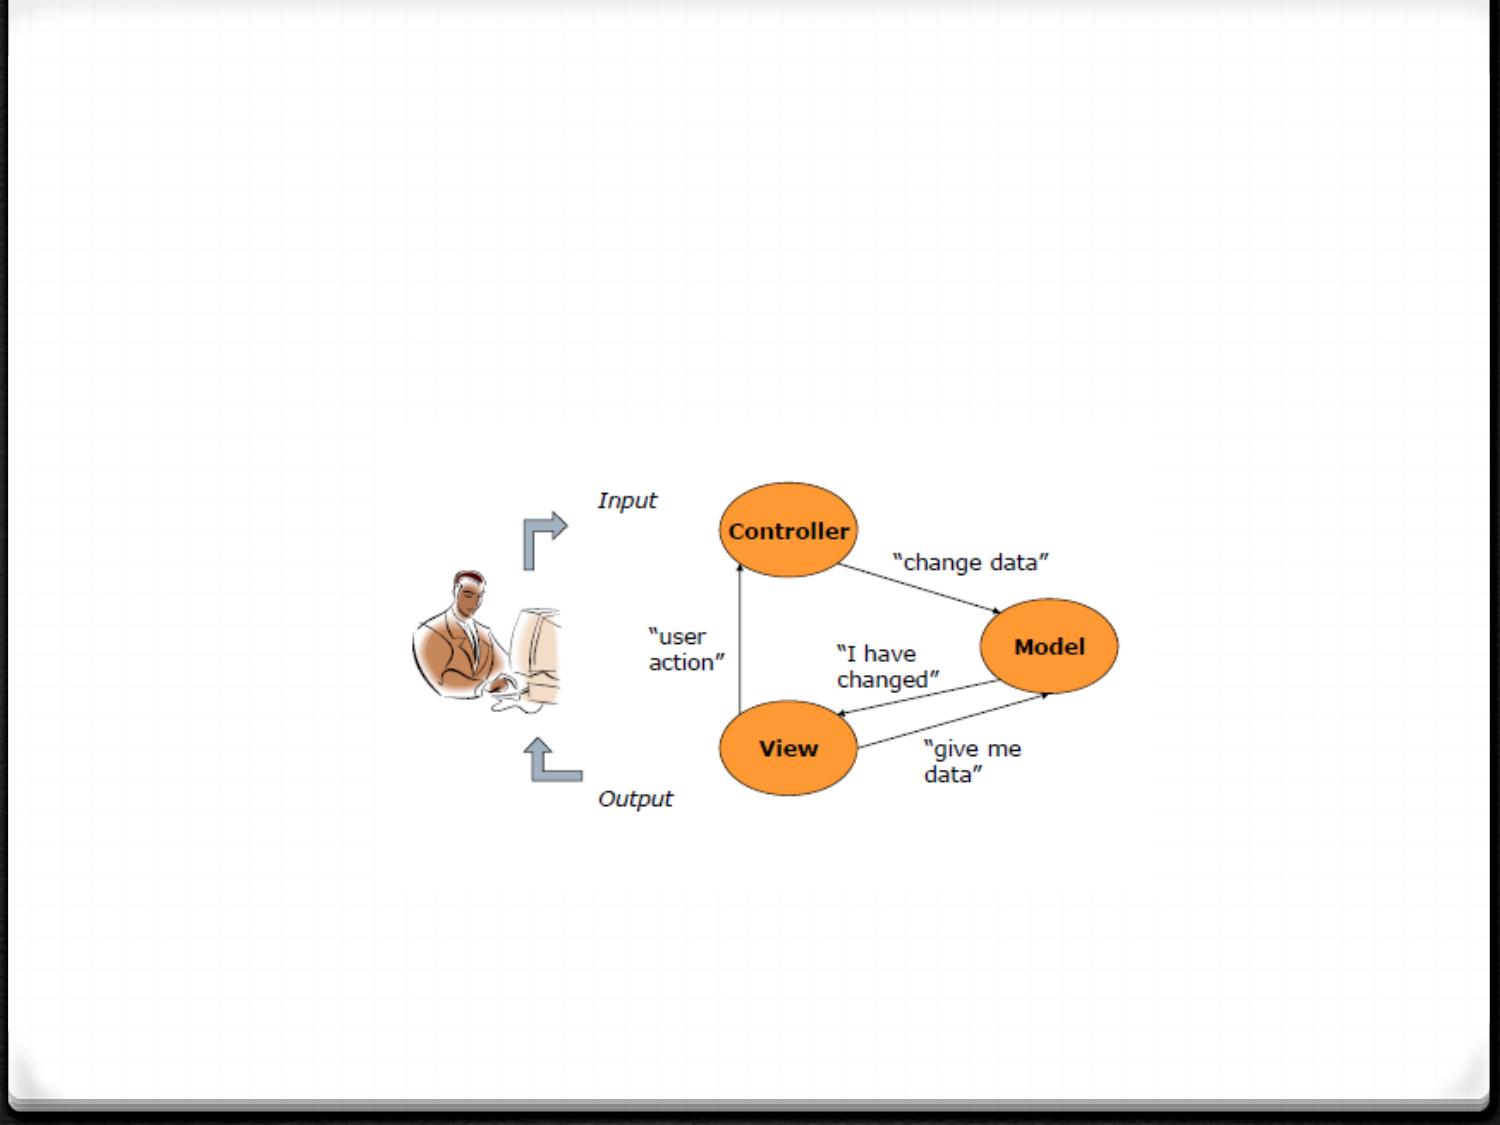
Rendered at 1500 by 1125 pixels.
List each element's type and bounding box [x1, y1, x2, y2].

picture [0, 0, 1500, 1125]
list [374, 424, 1158, 893]
